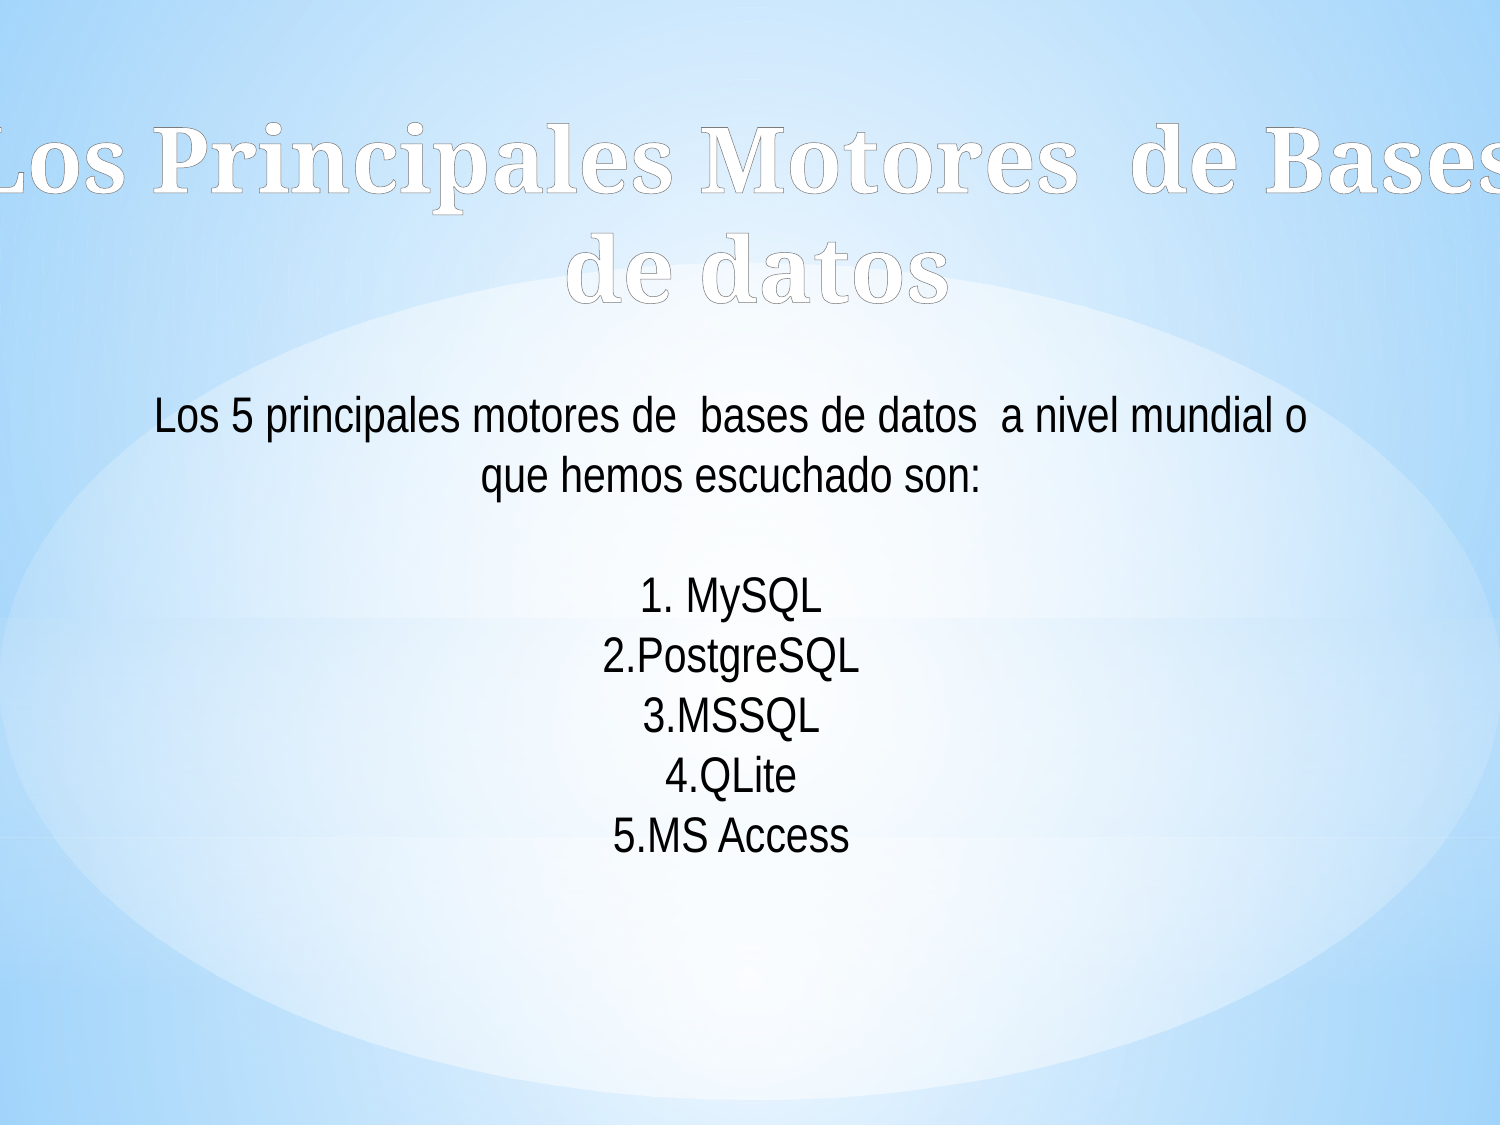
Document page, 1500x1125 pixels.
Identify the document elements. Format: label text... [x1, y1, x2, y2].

text_box Los 5 principales motores de bases de datos a nivel mundial o que hemos escuchado son: 1. MySQL 2.PostgreSQL 3.MSSQL 4.QLite 5.MS Access [128, 374, 1334, 870]
text_box Los Principales Motores de Bases de datos [0, 93, 1500, 329]
